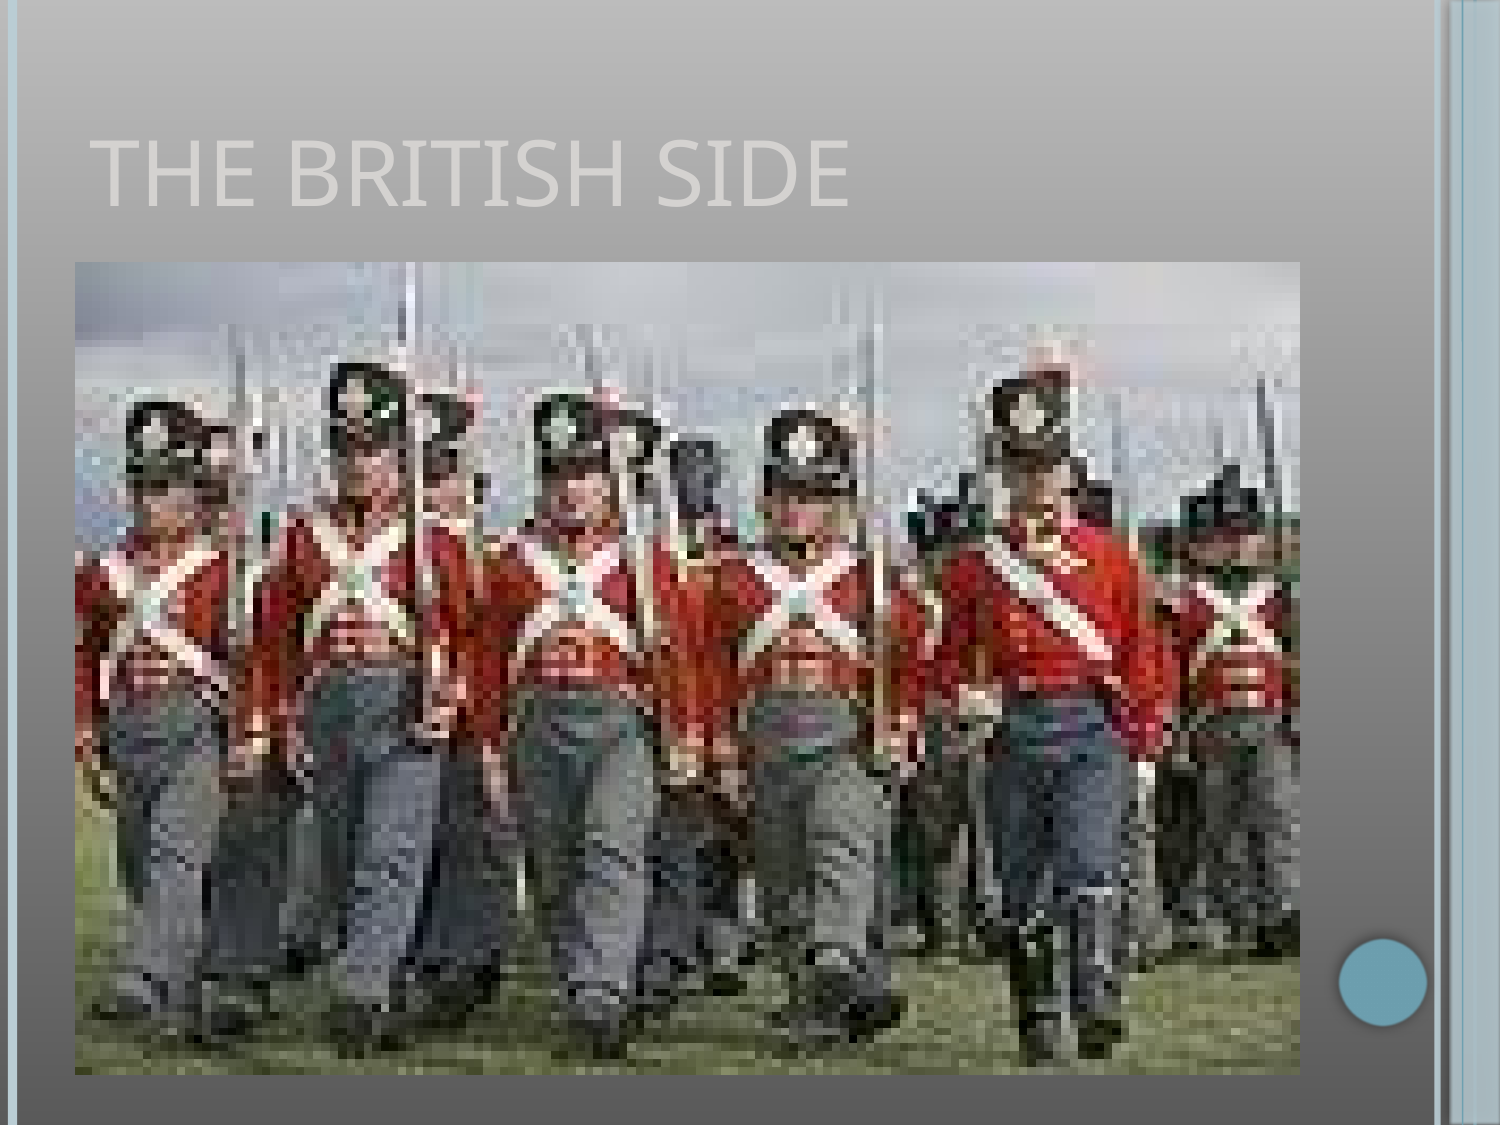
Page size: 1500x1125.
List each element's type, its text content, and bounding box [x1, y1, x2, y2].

title The British Side [75, 45, 1300, 233]
picture [75, 262, 1300, 1075]
